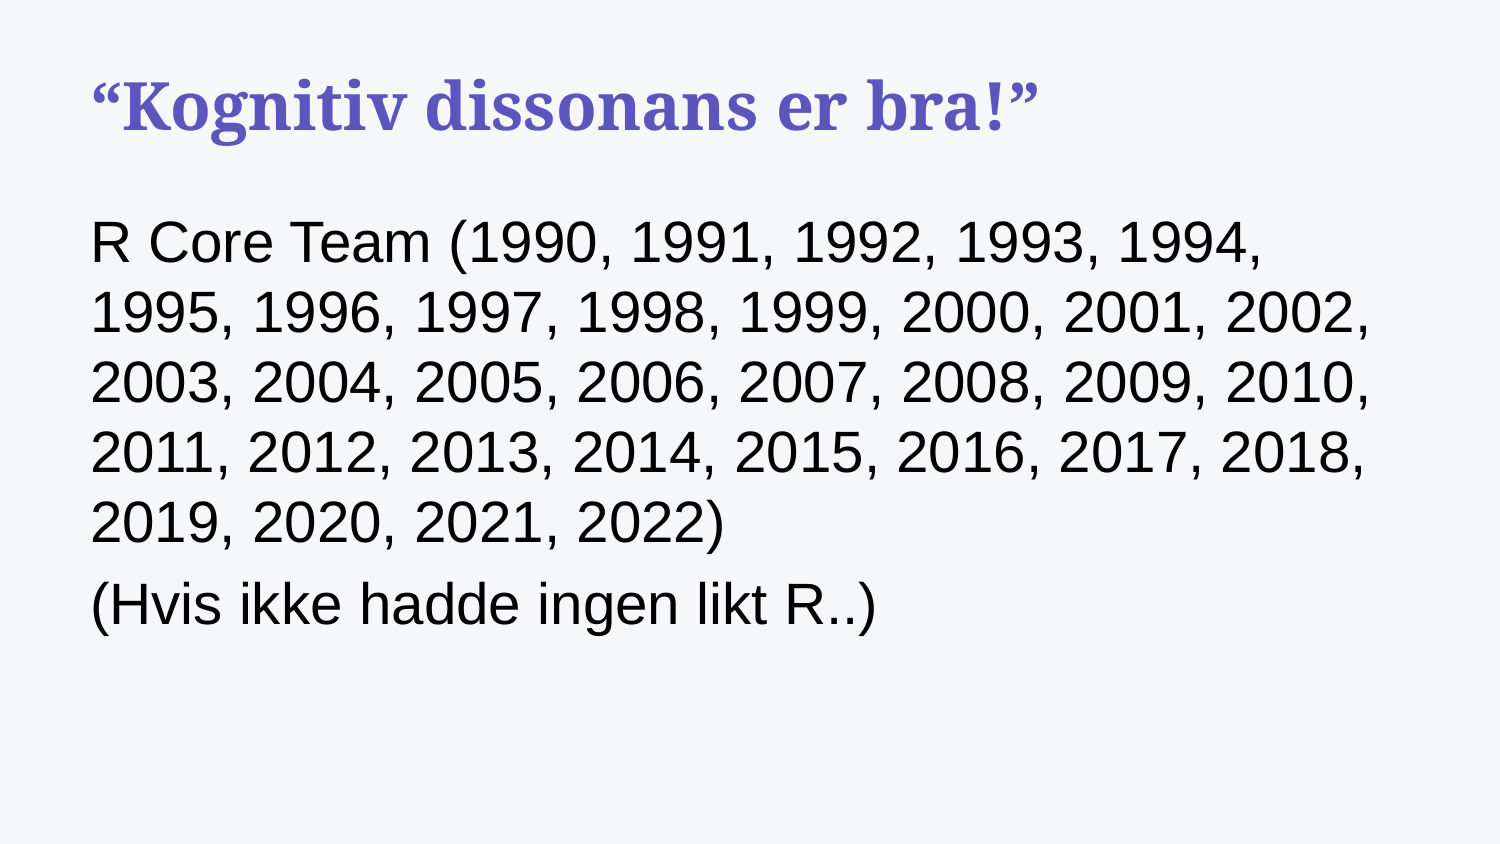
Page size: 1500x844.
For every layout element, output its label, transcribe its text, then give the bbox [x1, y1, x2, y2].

title “Kognitiv dissonans er bra!” [75, 33, 1425, 175]
list R Core Team (1990, 1991, 1992, 1993, 1994, 1995, 1996, 1997, 1998, 1999, 2000, 2001, 2002, 2003, 2004, 2005, 2006, 2007, 2008, 2009, 2010, 2011, 2012, 2013, 2014, 2015, 2016, 2017, 2018, 2019, 2020, 2021, 2022) (Hvis ikke hadde ingen likt R..) [75, 196, 1425, 754]
